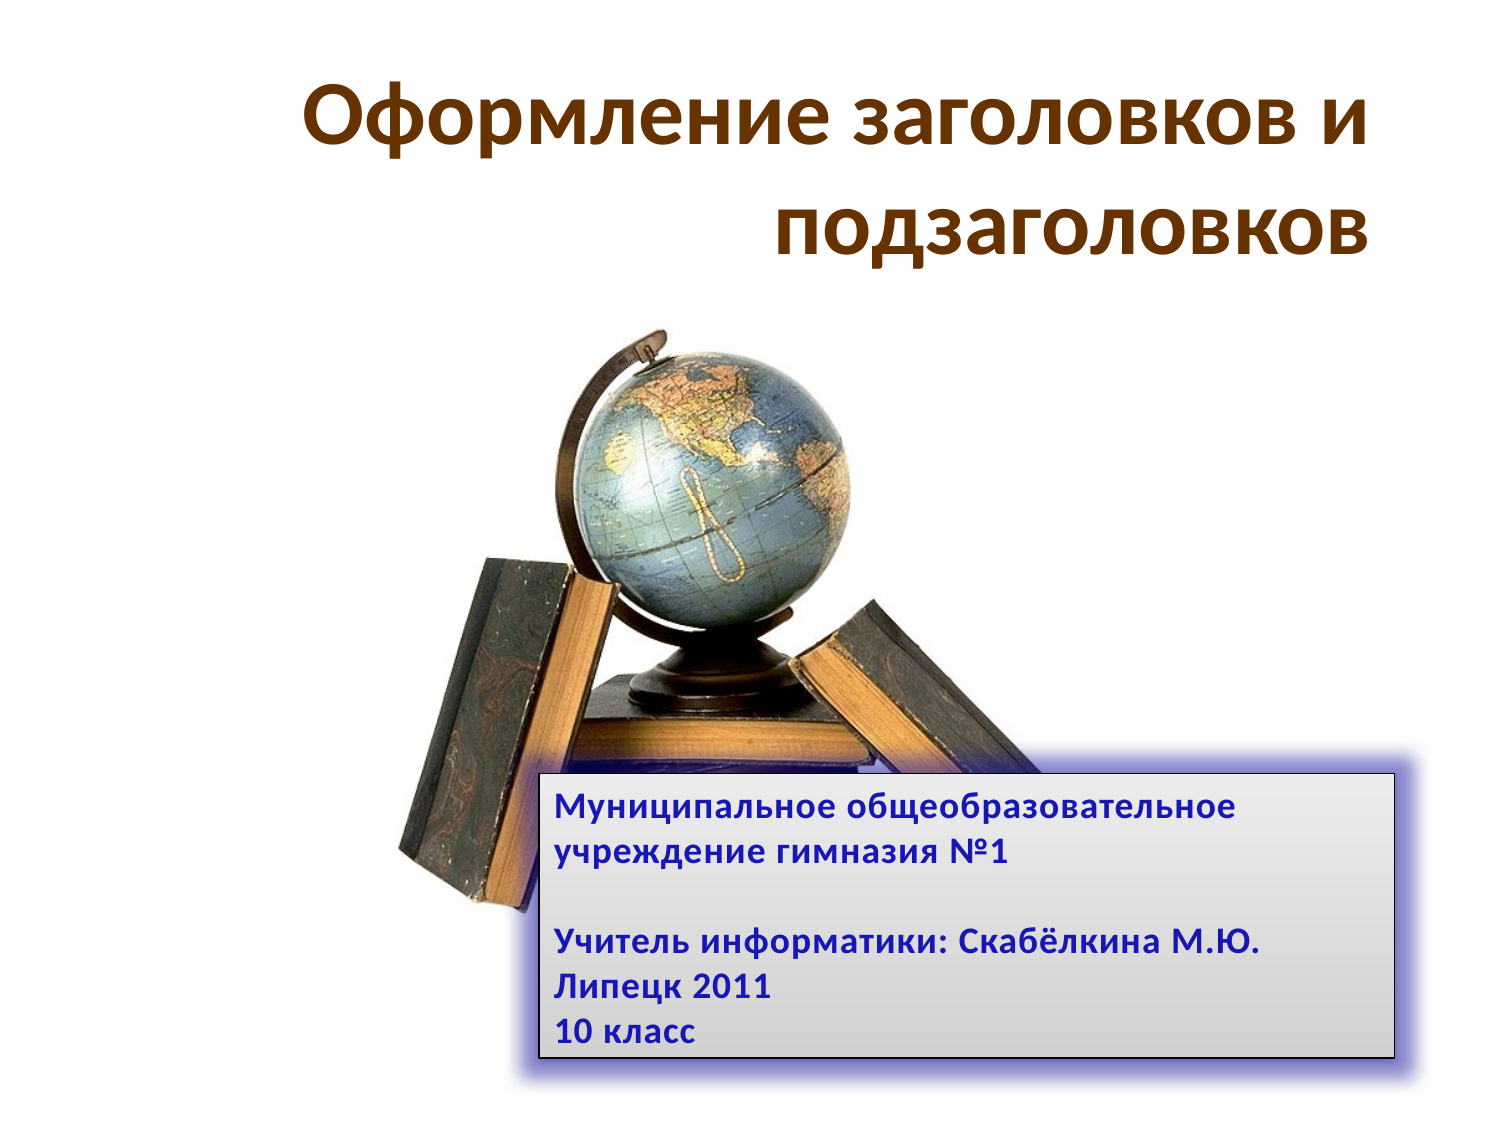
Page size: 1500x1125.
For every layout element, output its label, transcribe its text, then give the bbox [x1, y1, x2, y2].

picture [395, 326, 1091, 917]
text_box Муниципальное общеобразовательное учреждение гимназия №1 Учитель информатики: Скабёлкина М.Ю. Липецк 2011 10 класс [538, 773, 1395, 1059]
title Оформление заголовков и подзаголовков [46, 42, 1388, 285]
